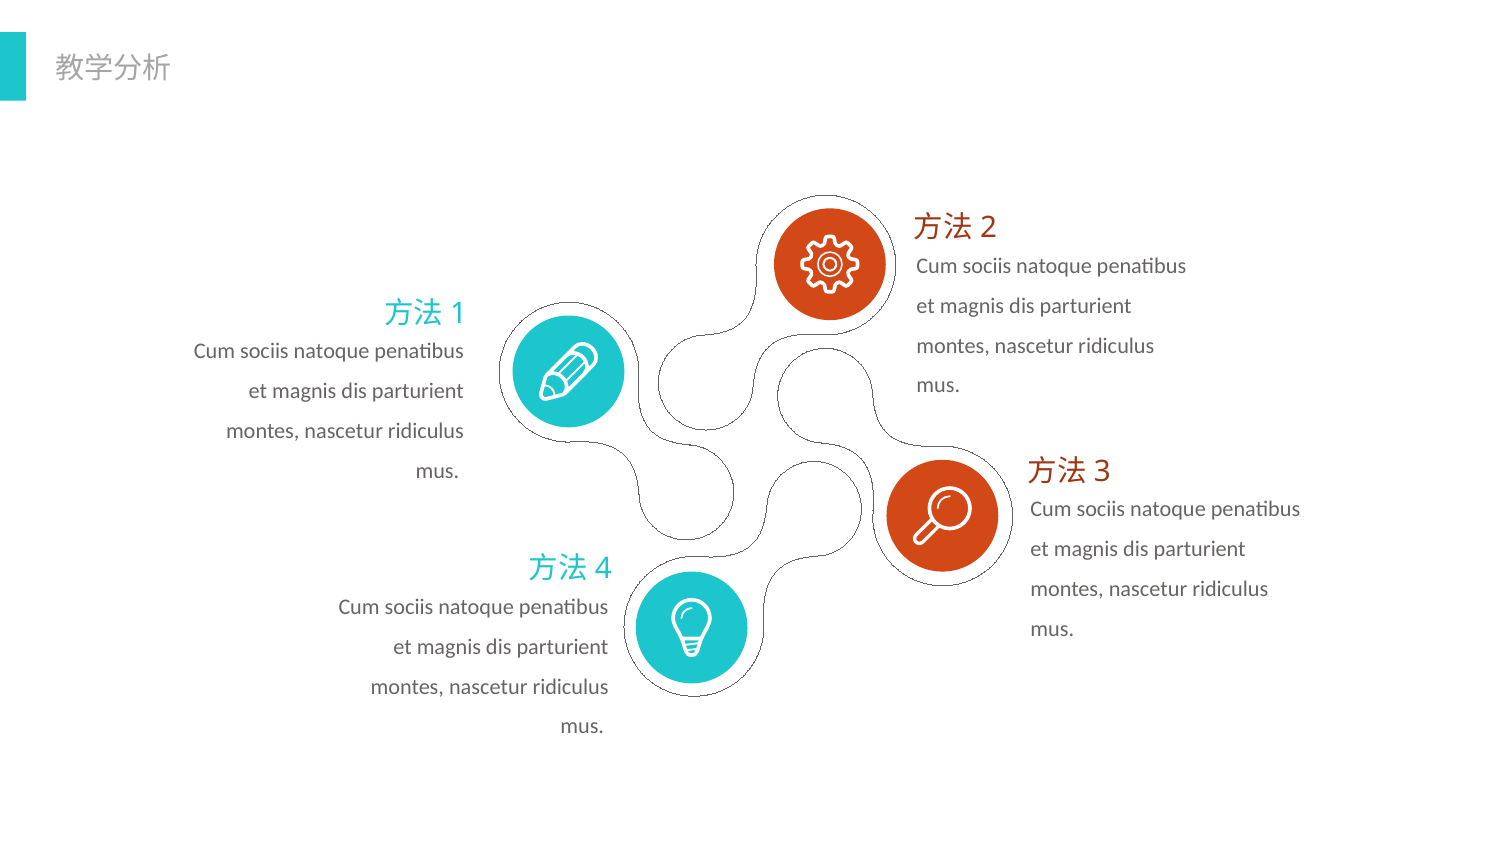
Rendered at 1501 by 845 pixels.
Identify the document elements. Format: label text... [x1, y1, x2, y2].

text_box [512, 315, 625, 428]
text_box [658, 195, 896, 431]
text_box Cum sociis natoque penatibus et magnis dis parturient montes, nascetur ridiculus mus. [163, 315, 480, 491]
text_box [671, 597, 712, 657]
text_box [800, 234, 860, 294]
text_box [680, 607, 693, 620]
text_box [777, 348, 1013, 586]
text_box [773, 208, 886, 321]
text_box [624, 461, 862, 697]
text_box [635, 571, 748, 684]
text_box 方法1 [369, 286, 482, 337]
text_box 方法2 [898, 200, 1012, 252]
text_box 方法4 [513, 541, 627, 593]
text_box [538, 341, 598, 401]
text_box 方法3 [1012, 444, 1126, 495]
text_box Cum sociis natoque penatibus et magnis dis parturient montes, nascetur ridiculus mus. [1015, 473, 1332, 649]
text_box [499, 302, 734, 540]
text_box Cum sociis natoque penatibus et magnis dis parturient montes, nascetur ridiculus mus. [901, 230, 1218, 405]
text_box Cum sociis natoque penatibus et magnis dis parturient montes, nascetur ridiculus mus. [307, 571, 624, 746]
